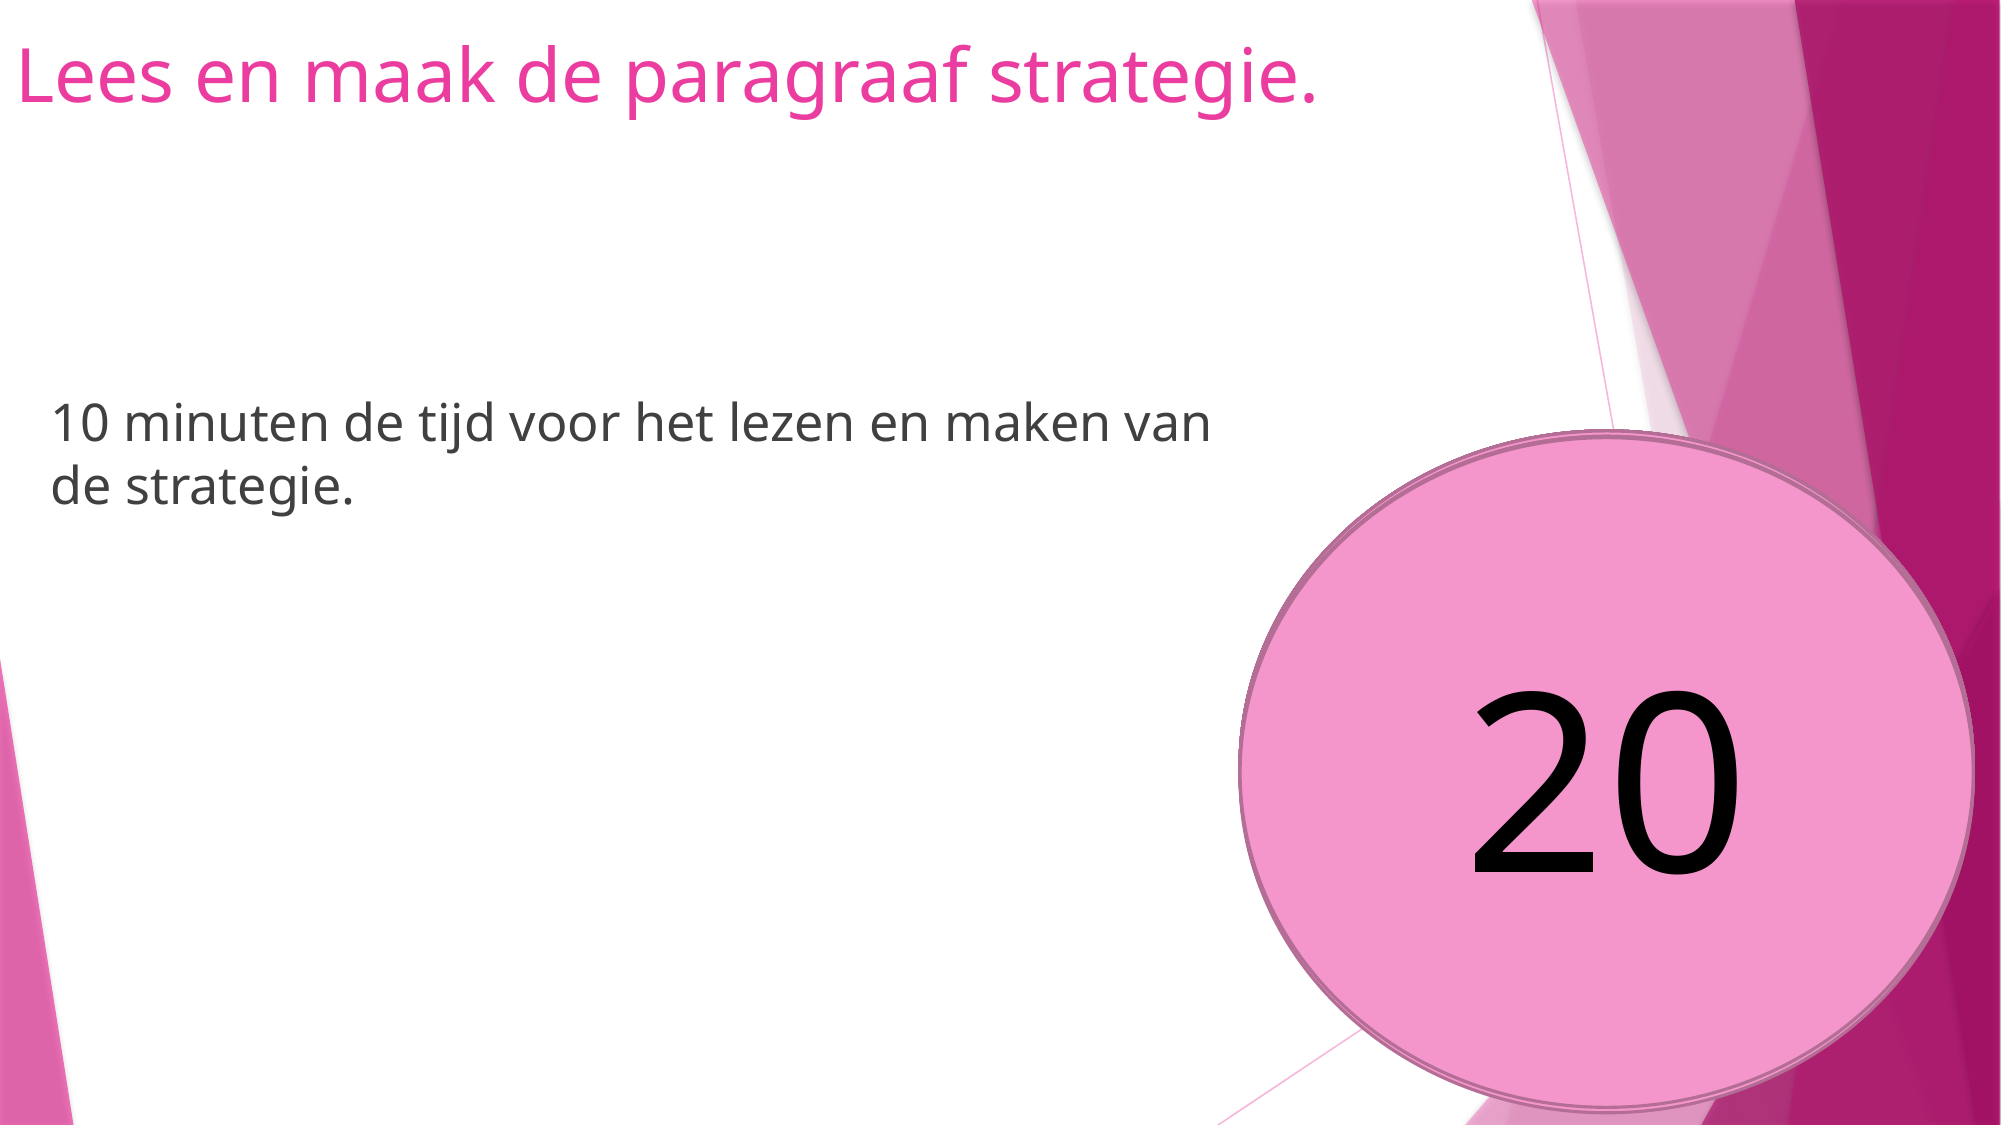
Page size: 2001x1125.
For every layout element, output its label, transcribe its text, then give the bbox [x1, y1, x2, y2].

list 10 minuten de tijd voor het lezen en maken van de strategie. [35, 215, 1241, 1109]
text_box 13 [1242, 429, 1972, 723]
title Lees en maak de paragraaf strategie. [0, 19, 1548, 317]
text_box 20 [1238, 436, 1975, 1109]
text_box 19 [1242, 825, 1971, 1115]
